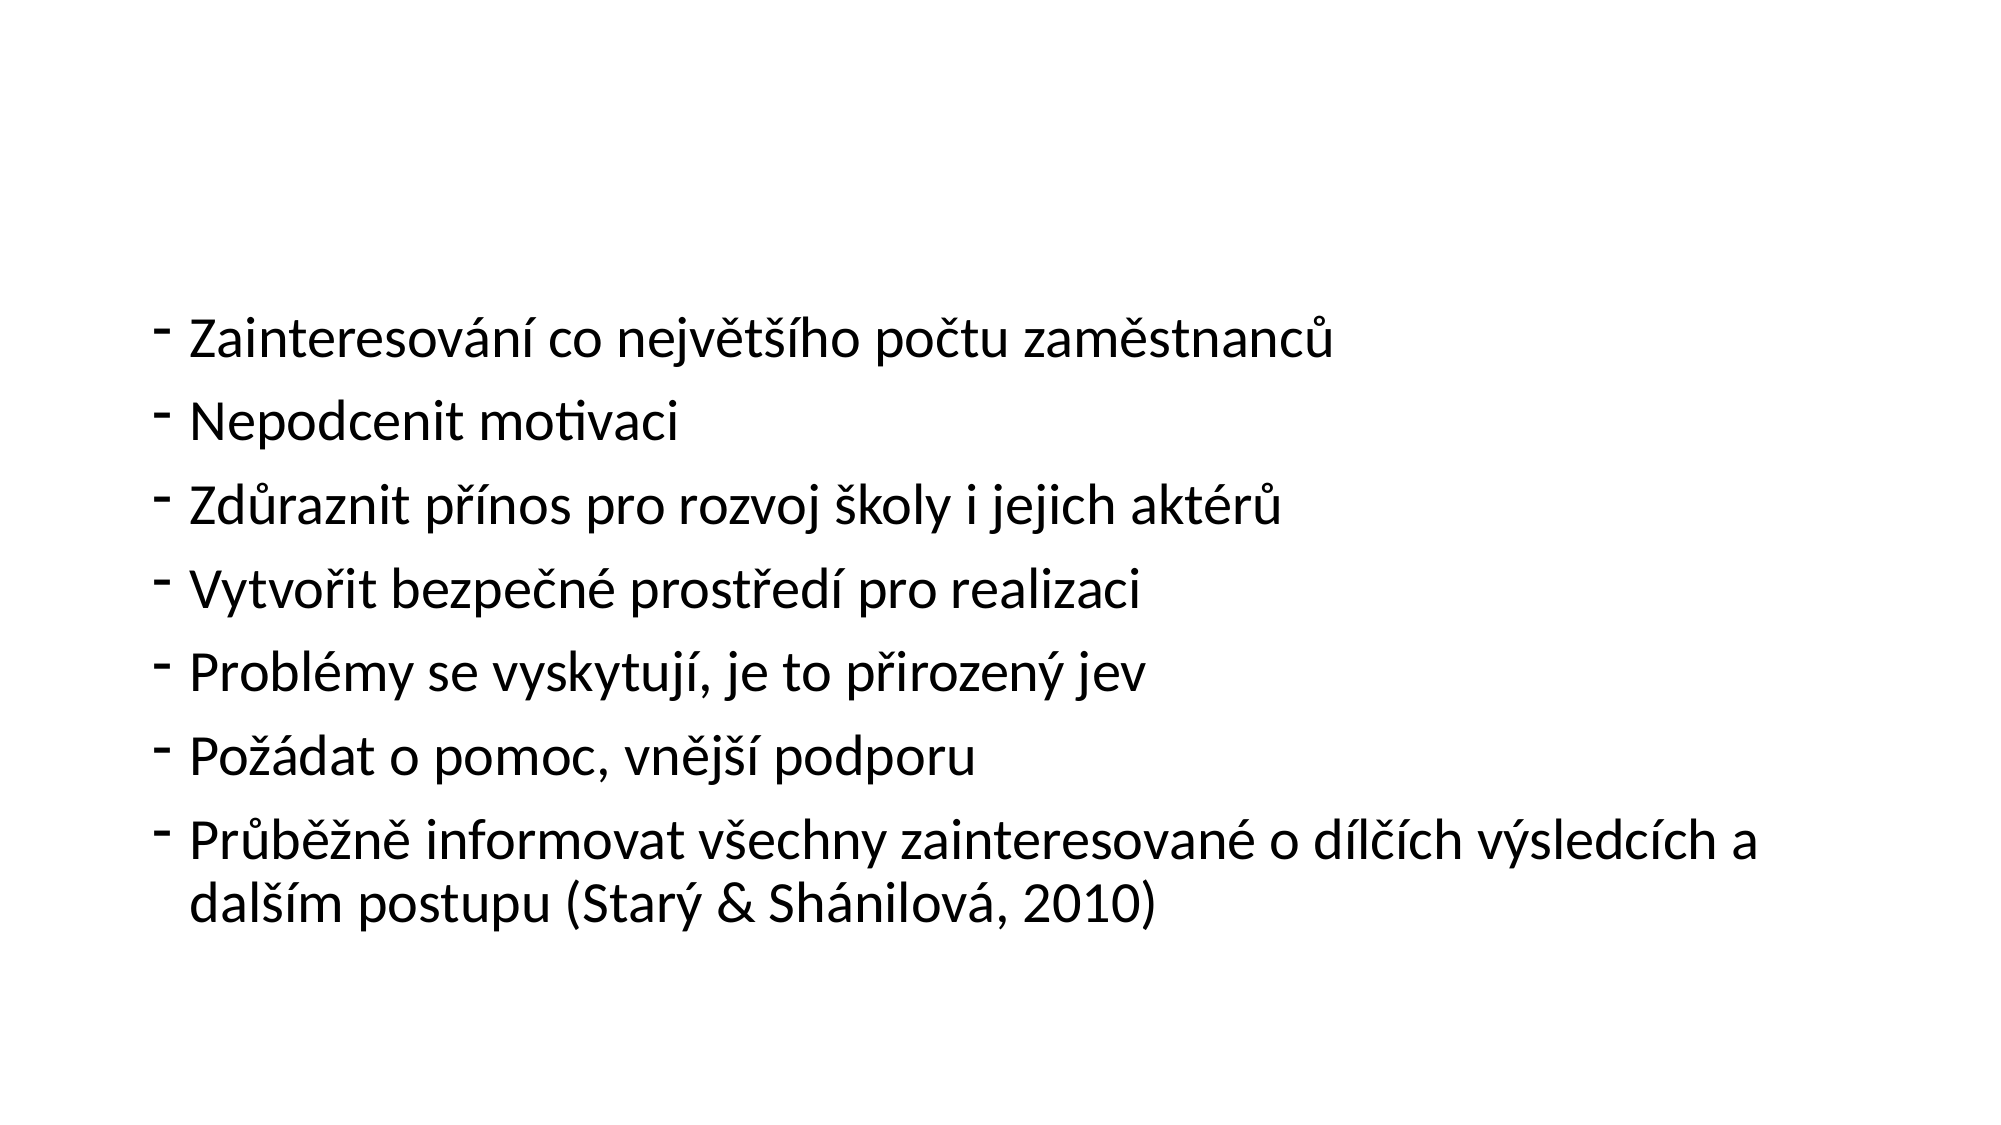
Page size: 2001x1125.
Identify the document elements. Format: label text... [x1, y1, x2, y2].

list Zainteresování co největšího počtu zaměstnanců Nepodcenit motivaci Zdůraznit přínos pro rozvoj školy i jejich aktérů Vytvořit bezpečné prostředí pro realizaci Problémy se vyskytují, je to přirozený jev Požádat o pomoc, vnější podporu Průběžně informovat všechny zainteresované o dílčích výsledcích a dalším postupu (Starý & Shánilová, 2010) [137, 299, 1863, 1014]
